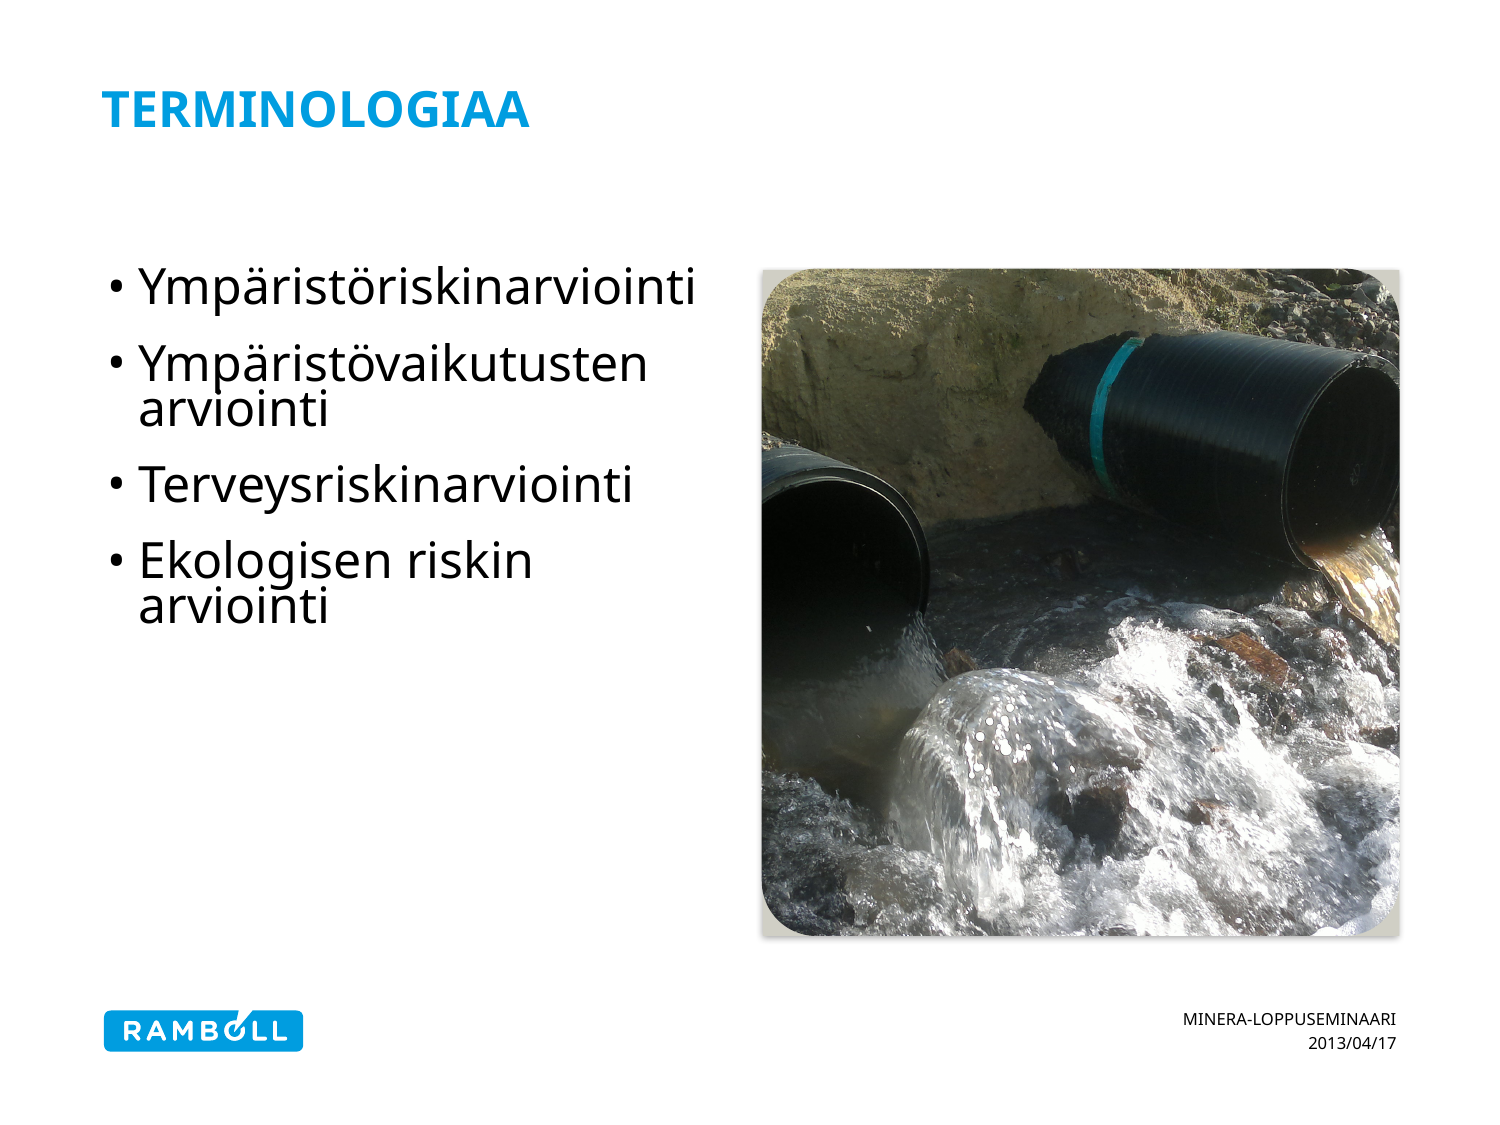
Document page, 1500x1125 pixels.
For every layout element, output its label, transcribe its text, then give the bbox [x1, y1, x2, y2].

picture [761, 268, 1400, 937]
list Ympäristöriskinarviointi Ympäristövaikutusten arviointi Terveysriskinarviointi Ekologisen riskin arviointi [101, 269, 738, 937]
title Terminologiaa [101, 73, 1401, 198]
